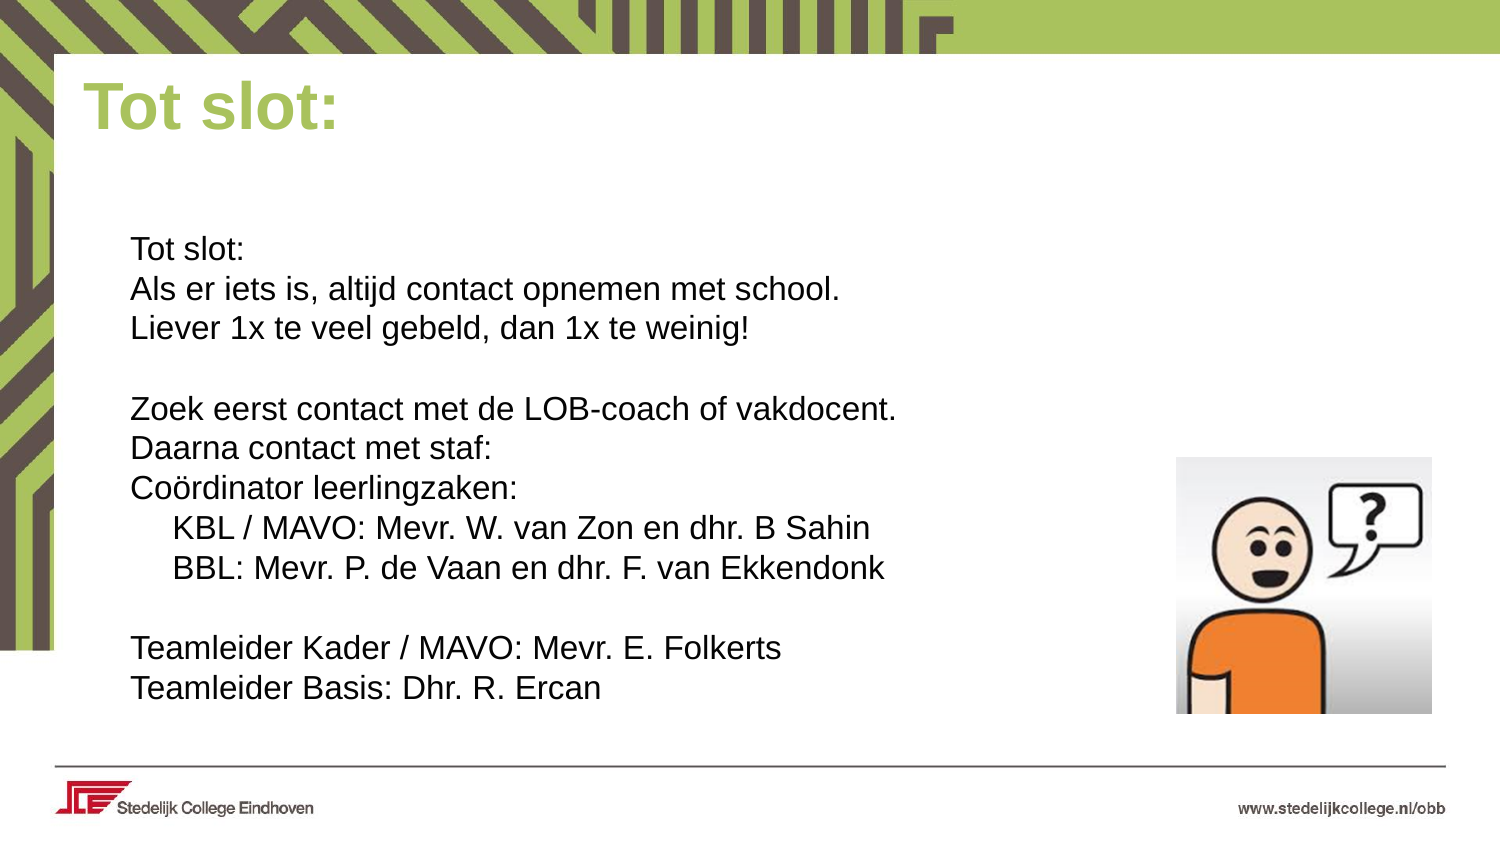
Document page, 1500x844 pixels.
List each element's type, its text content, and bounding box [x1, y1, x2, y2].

text_box Tot slot: Als er iets is, altijd contact opnemen met school. Liever 1x te veel gebeld, dan 1x te weinig! Zoek eerst contact met de LOB-coach of vakdocent. Daarna contact met staf: Coördinator leerlingzaken: KBL / MAVO: Mevr. W. van Zon en dhr. B Sahin BBL: Mevr. P. de Vaan en dhr. F. van Ekkendonk Teamleider Kader / MAVO: Mevr. E. Folkerts Teamleider Basis: Dhr. R. Ercan [110, 211, 1432, 729]
picture [0, 0, 1500, 844]
list Tot slot: [68, 70, 1474, 256]
